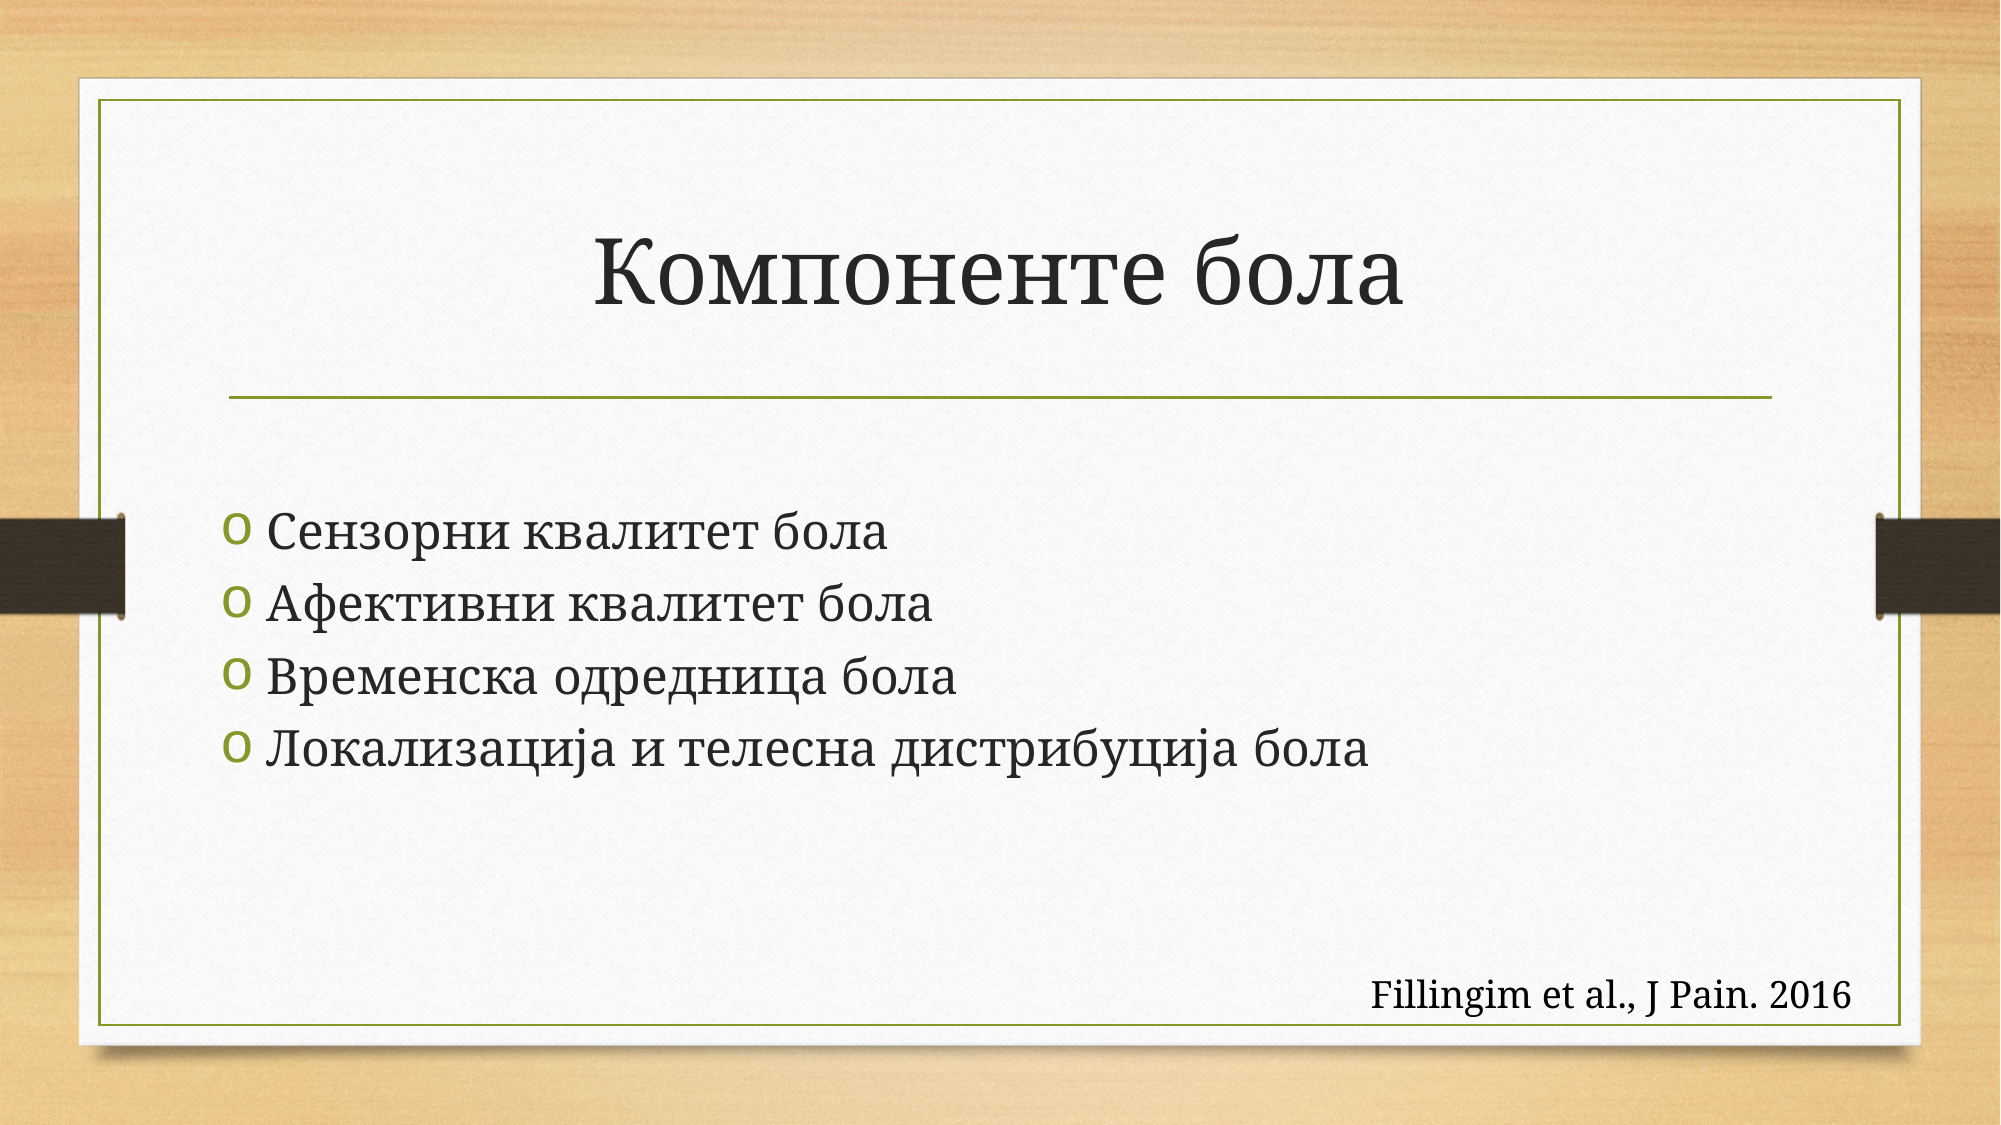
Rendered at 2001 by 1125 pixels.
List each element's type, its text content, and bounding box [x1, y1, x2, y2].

text_box Fillingim et al., J Pain. 2016 [1226, 963, 1861, 1024]
list Сензорни квалитет бола Афективни квалитет бола Временска одредница бола Локализација и телесна дистрибуција бола [211, 418, 1788, 965]
title Компоненте бола [211, 160, 1788, 376]
picture [0, 0, 2001, 1125]
